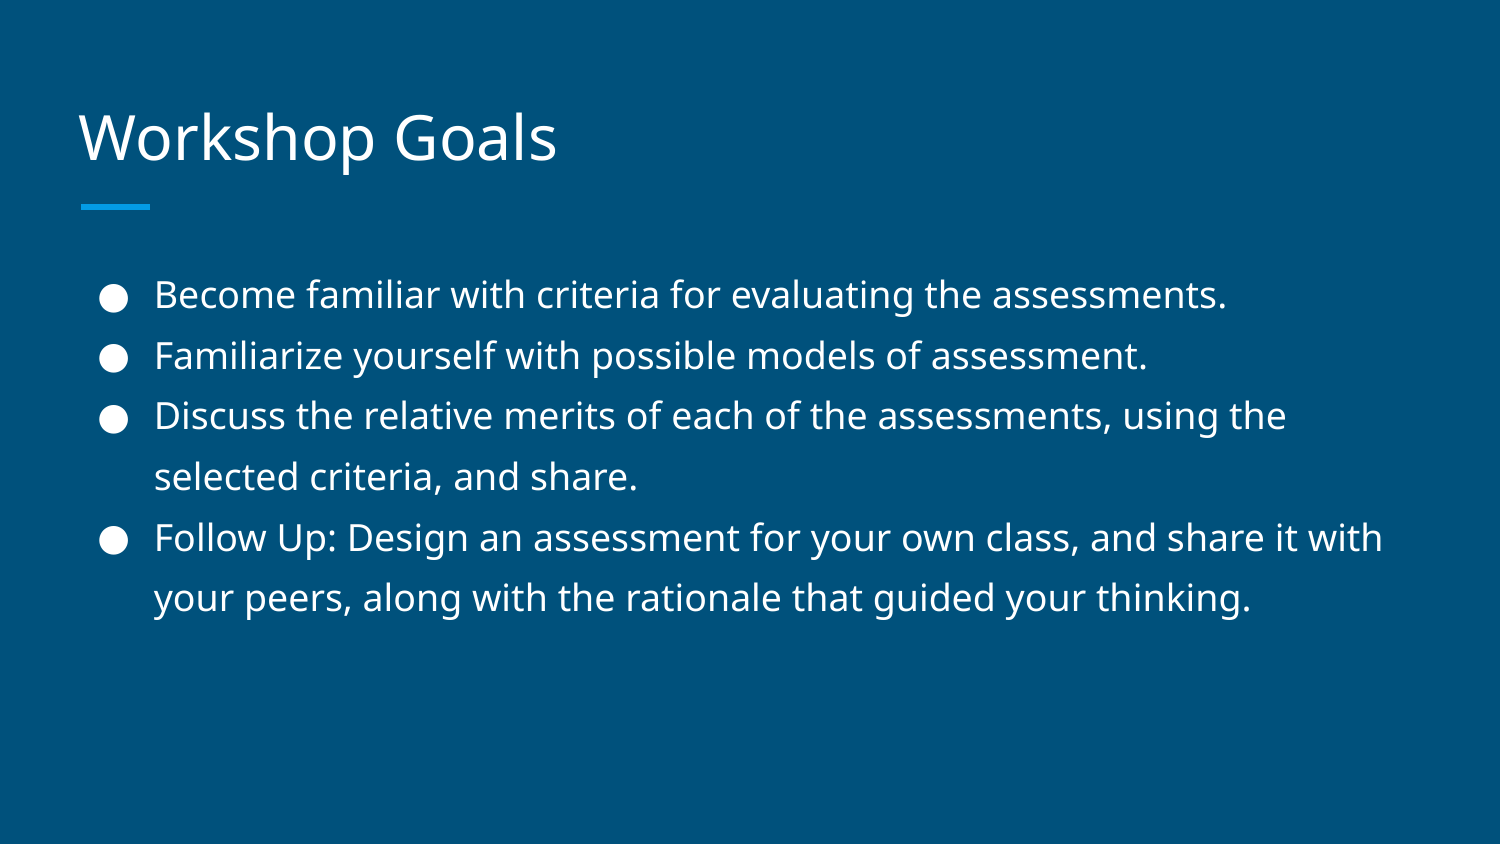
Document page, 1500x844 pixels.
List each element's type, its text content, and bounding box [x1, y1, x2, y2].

title Workshop Goals [63, 75, 1437, 188]
list Become familiar with criteria for evaluating the assessments. Familiarize yourself with possible models of assessment. Discuss the relative merits of each of the assessments, using the selected criteria, and share. Follow Up: Design an assessment for your own class, and share it with your peers, along with the rationale that guided your thinking. [63, 241, 1437, 643]
